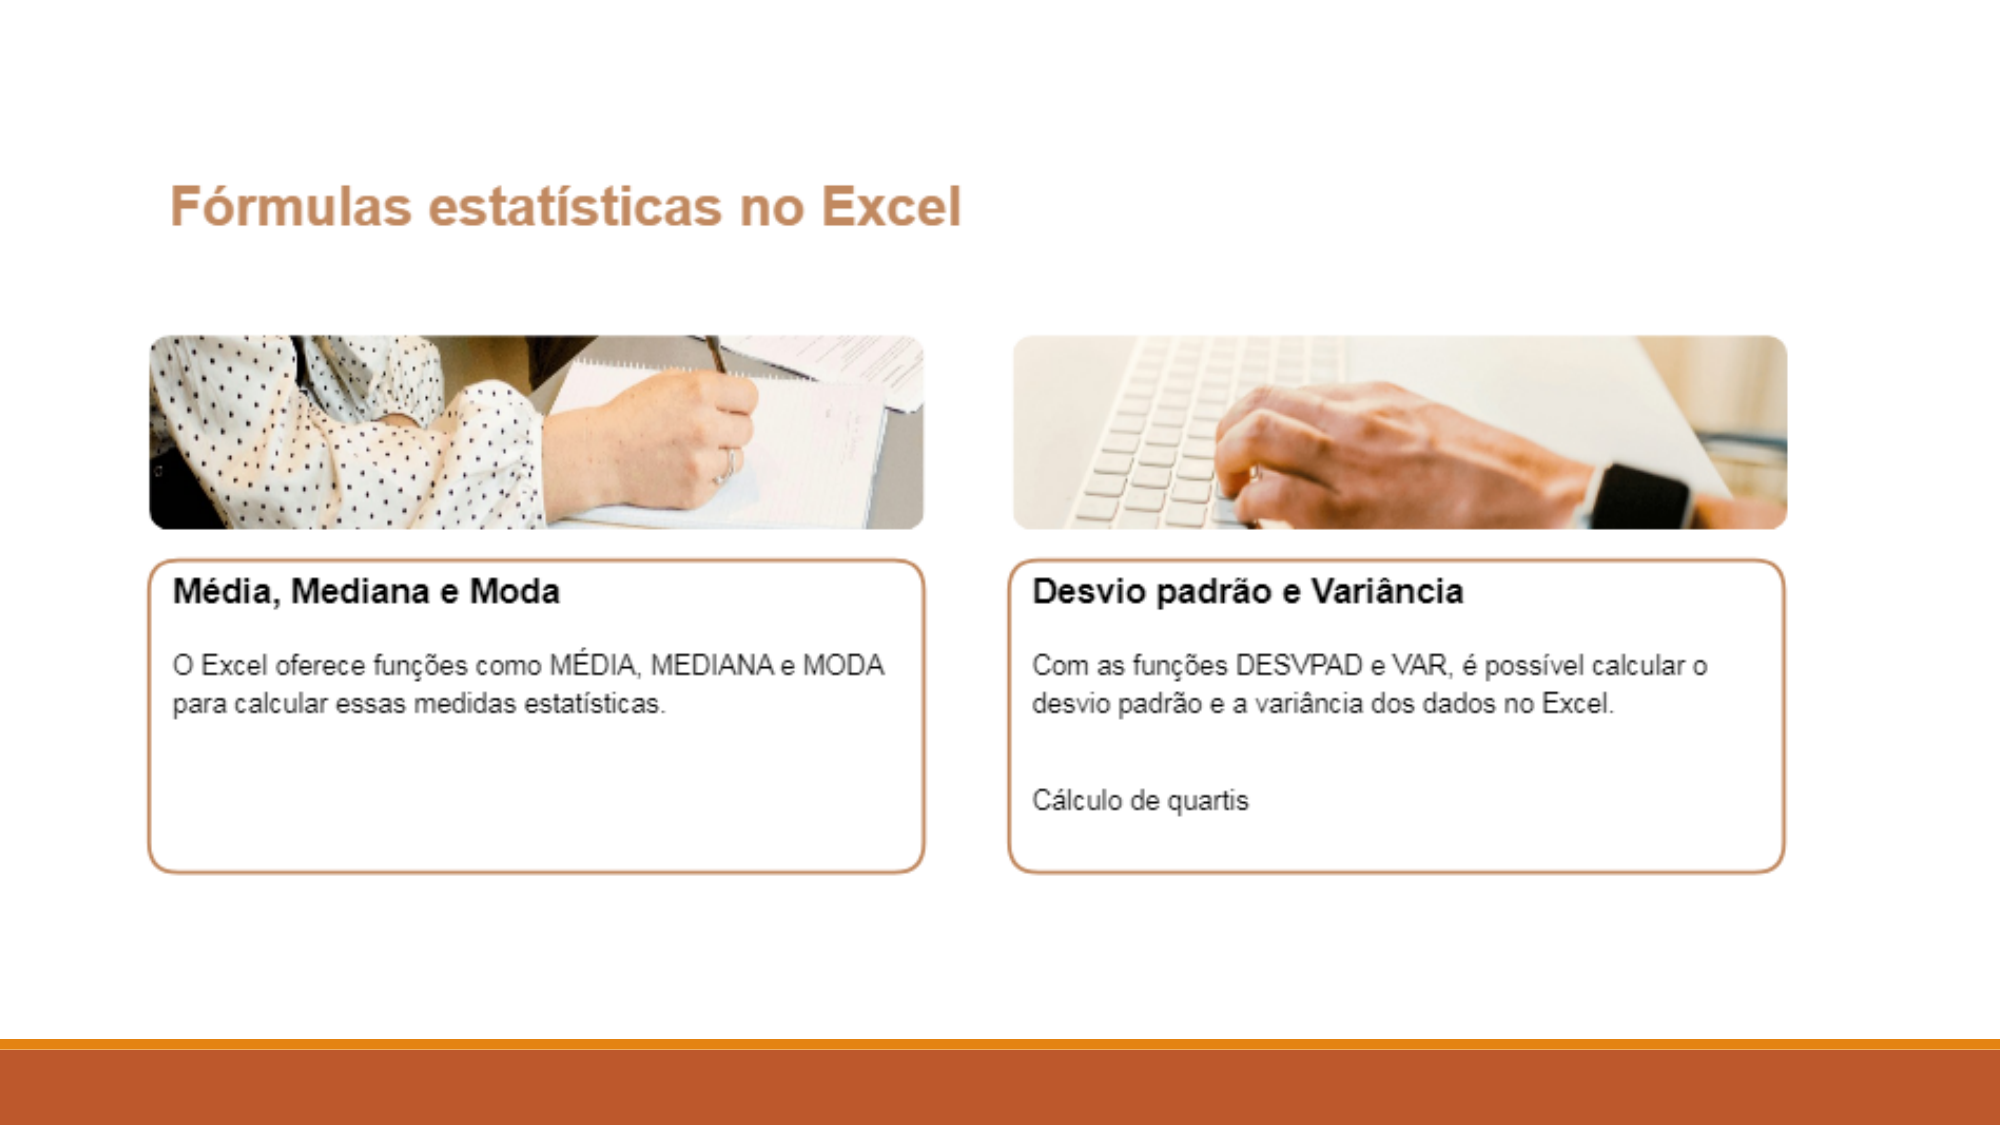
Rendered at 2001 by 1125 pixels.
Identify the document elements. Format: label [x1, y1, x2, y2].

picture [74, 148, 1866, 954]
